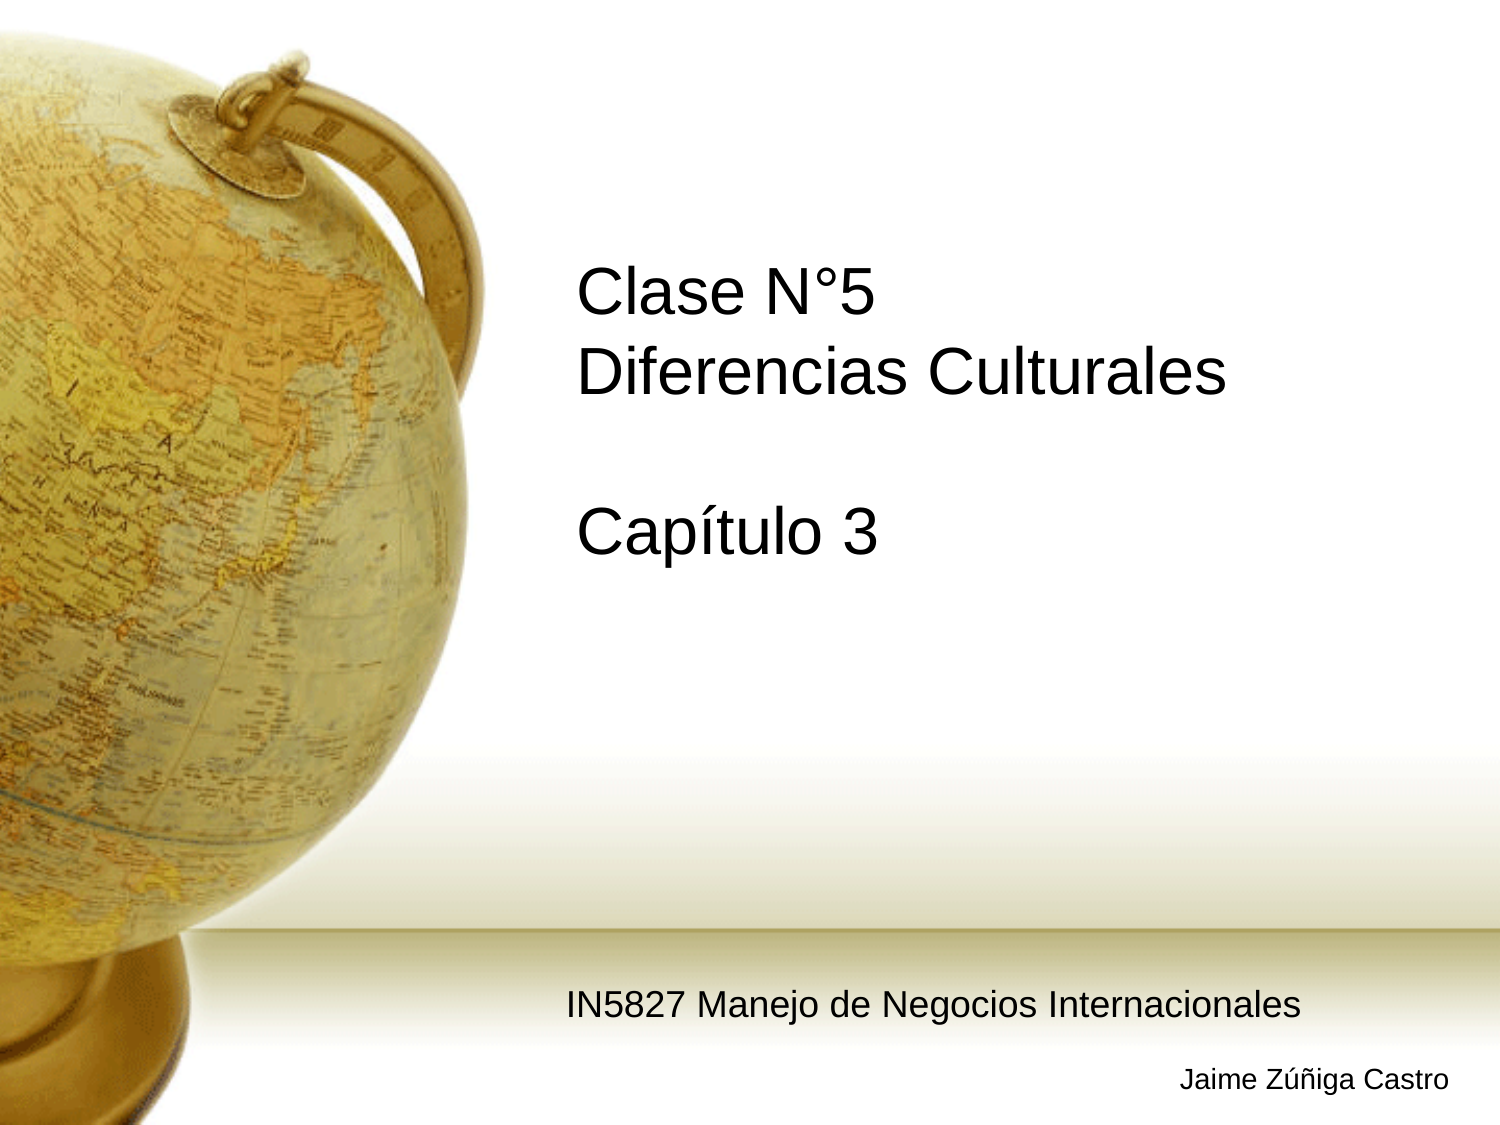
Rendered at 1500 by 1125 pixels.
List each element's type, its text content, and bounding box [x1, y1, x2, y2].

title Clase N°5 Diferencias Culturales Capítulo 3 [560, 187, 1384, 576]
subtitle IN5827 Manejo de Negocios Internacionales [550, 972, 1363, 1055]
picture [0, 0, 1500, 1125]
text_box Jaime Zúñiga Castro [653, 1053, 1465, 1114]
